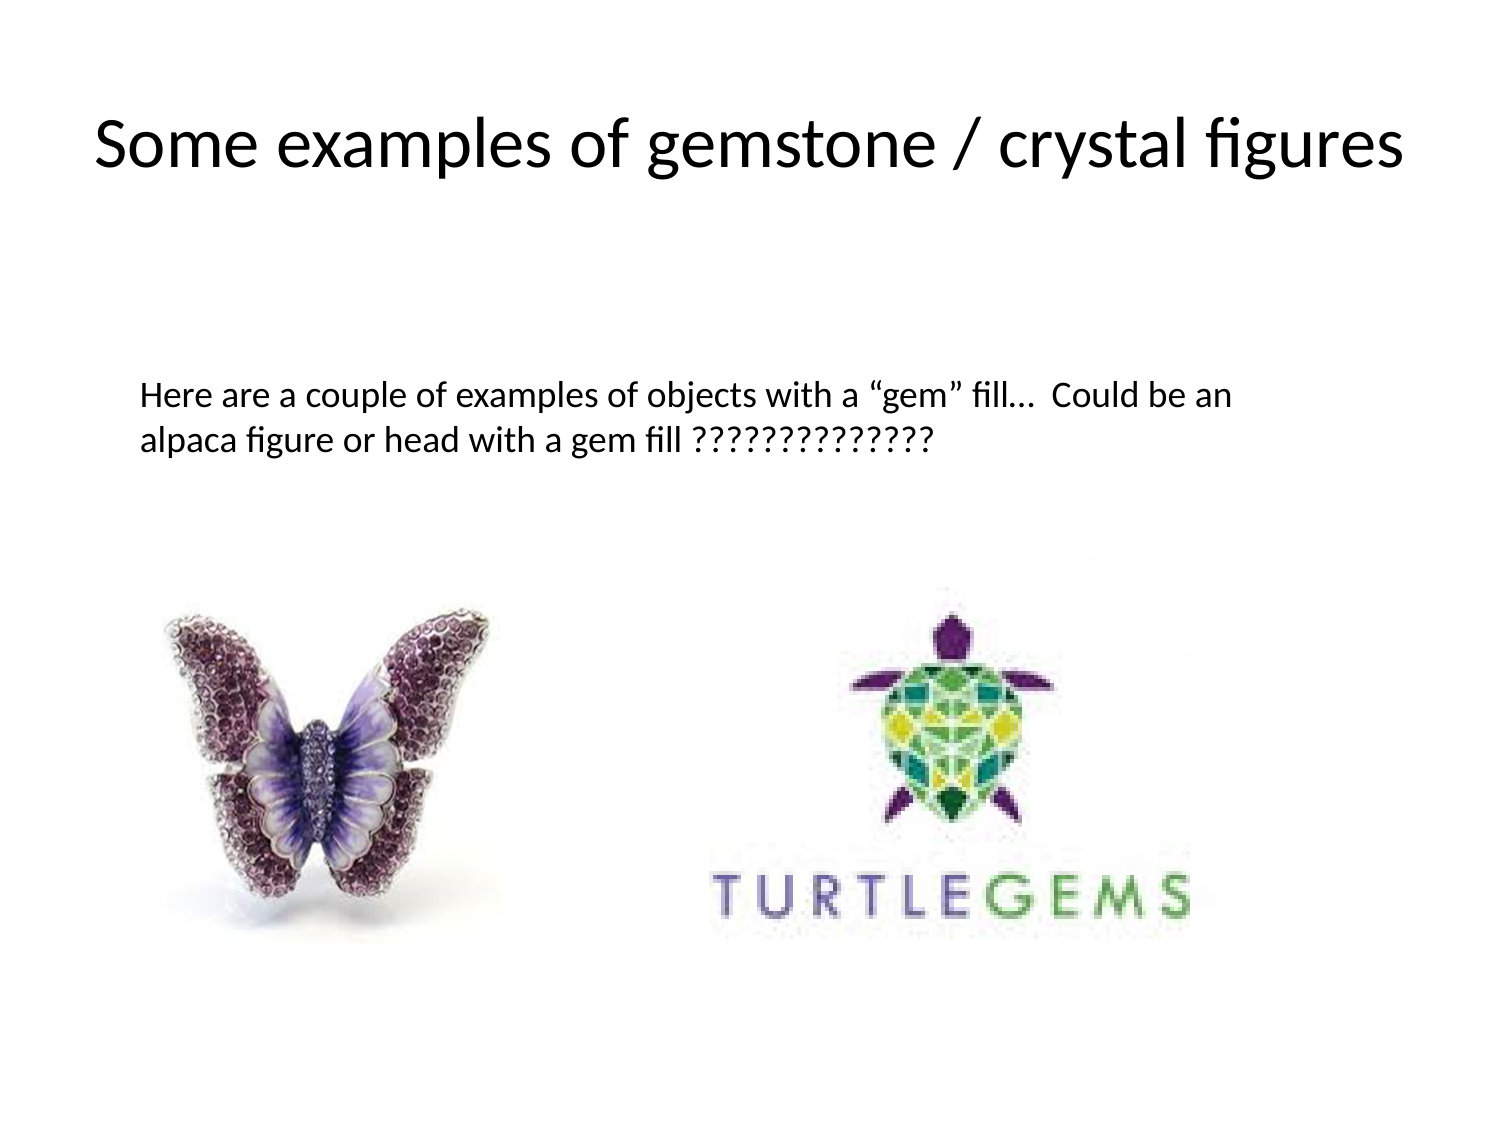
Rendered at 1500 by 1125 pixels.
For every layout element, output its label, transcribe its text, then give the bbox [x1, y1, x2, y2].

title Some examples of gemstone / crystal figures [75, 45, 1425, 233]
picture [645, 523, 1259, 1013]
text_box Here are a couple of examples of objects with a “gem” fill… Could be an alpaca figure or head with a gem fill ?????????????? [124, 362, 1263, 468]
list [149, 591, 503, 944]
